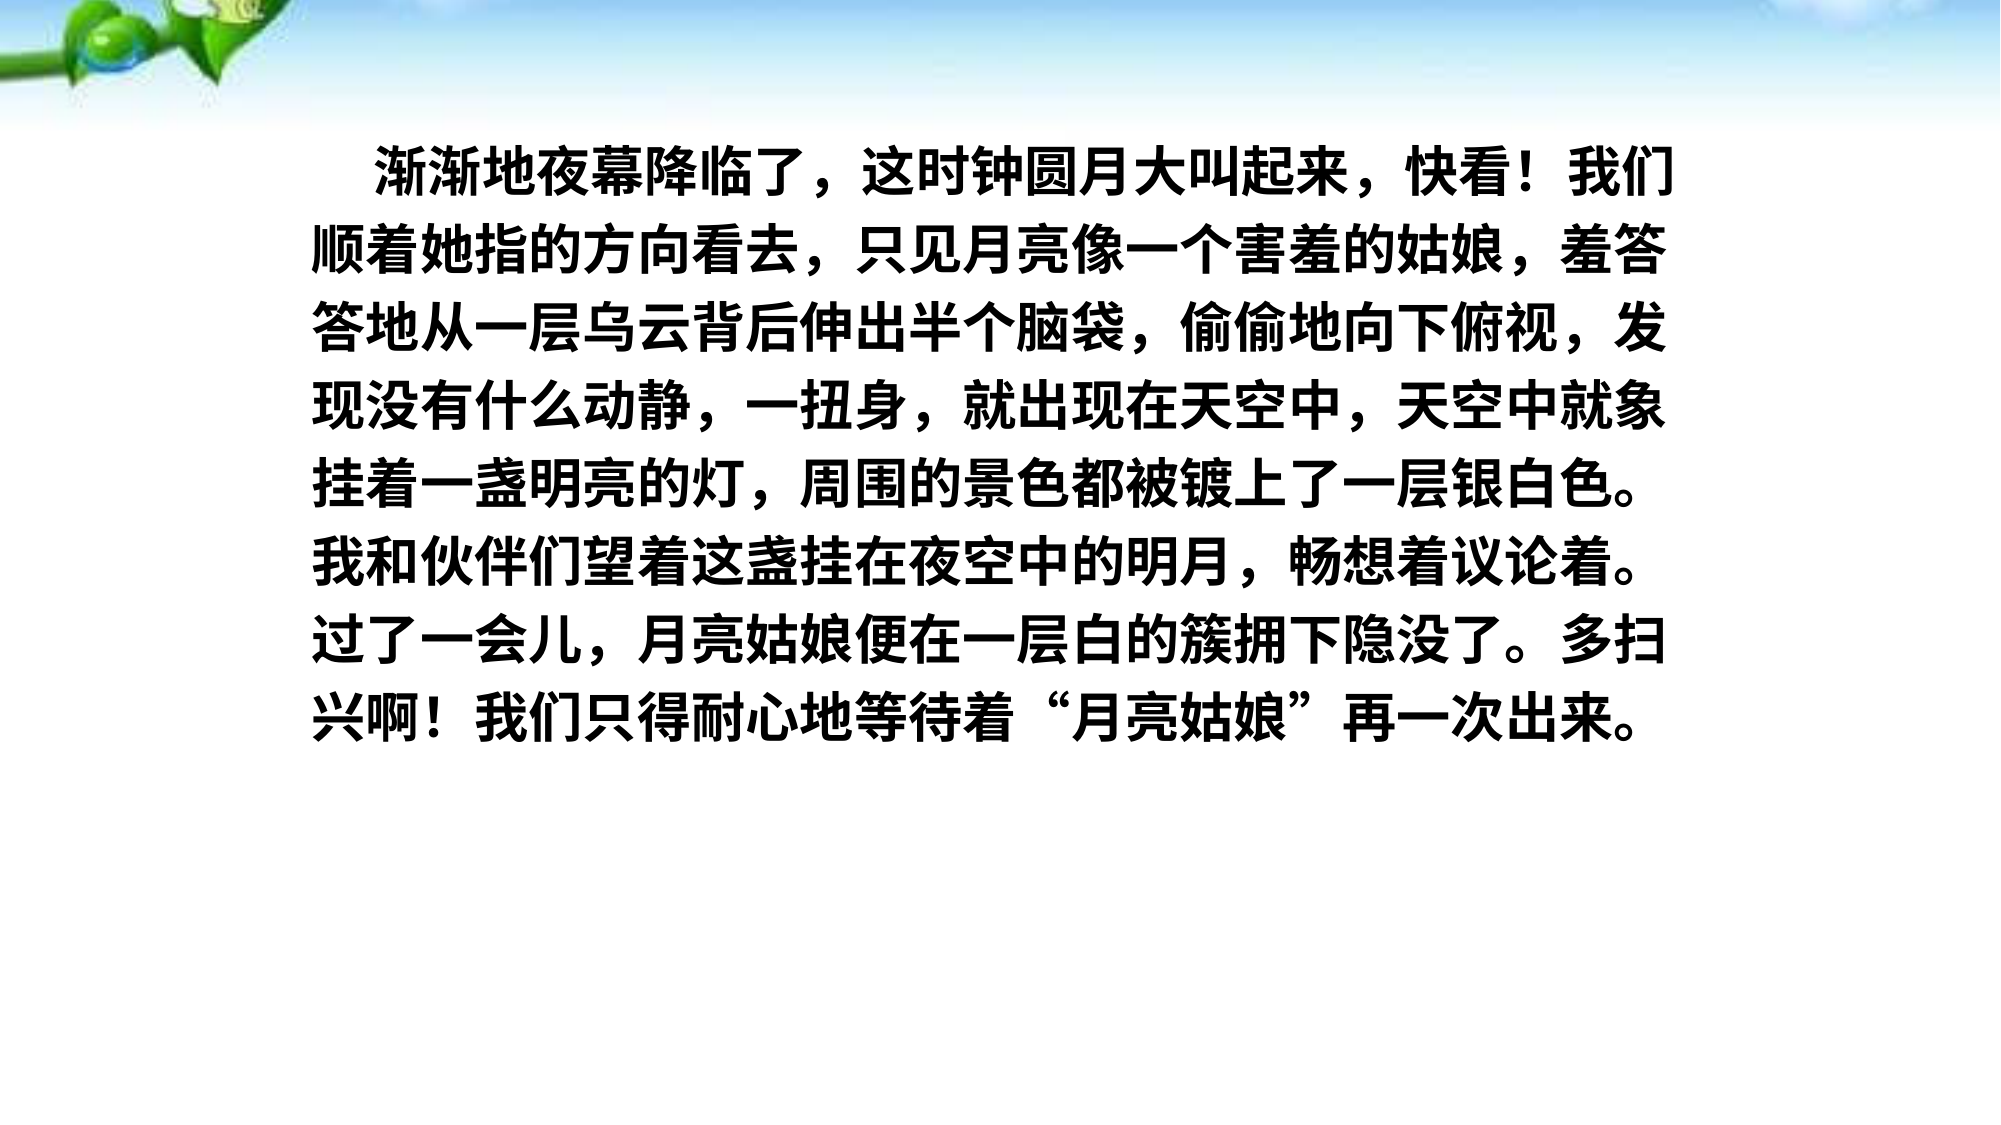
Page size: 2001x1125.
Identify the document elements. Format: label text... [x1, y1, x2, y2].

picture [0, 0, 2001, 1125]
text_box 渐渐地夜幕降临了，这时钟圆月大叫起来，快看！我们顺着她指的方向看去，只见月亮像一个害羞的姑娘，羞答答地从一层乌云背后伸出半个脑袋，偷偷地向下俯视，发现没有什么动静，一扭身，就出现在天空中，天空中就象挂着一盏明亮的灯，周围的景色都被镀上了一层银白色。我和伙伴们望着这盏挂在夜空中的明月，畅想着议论着。过了一会儿，月亮姑娘便在一层白的簇拥下隐没了。多扫兴啊！我们只得耐心地等待着“月亮姑娘”再一次出来。 [300, 119, 1707, 754]
